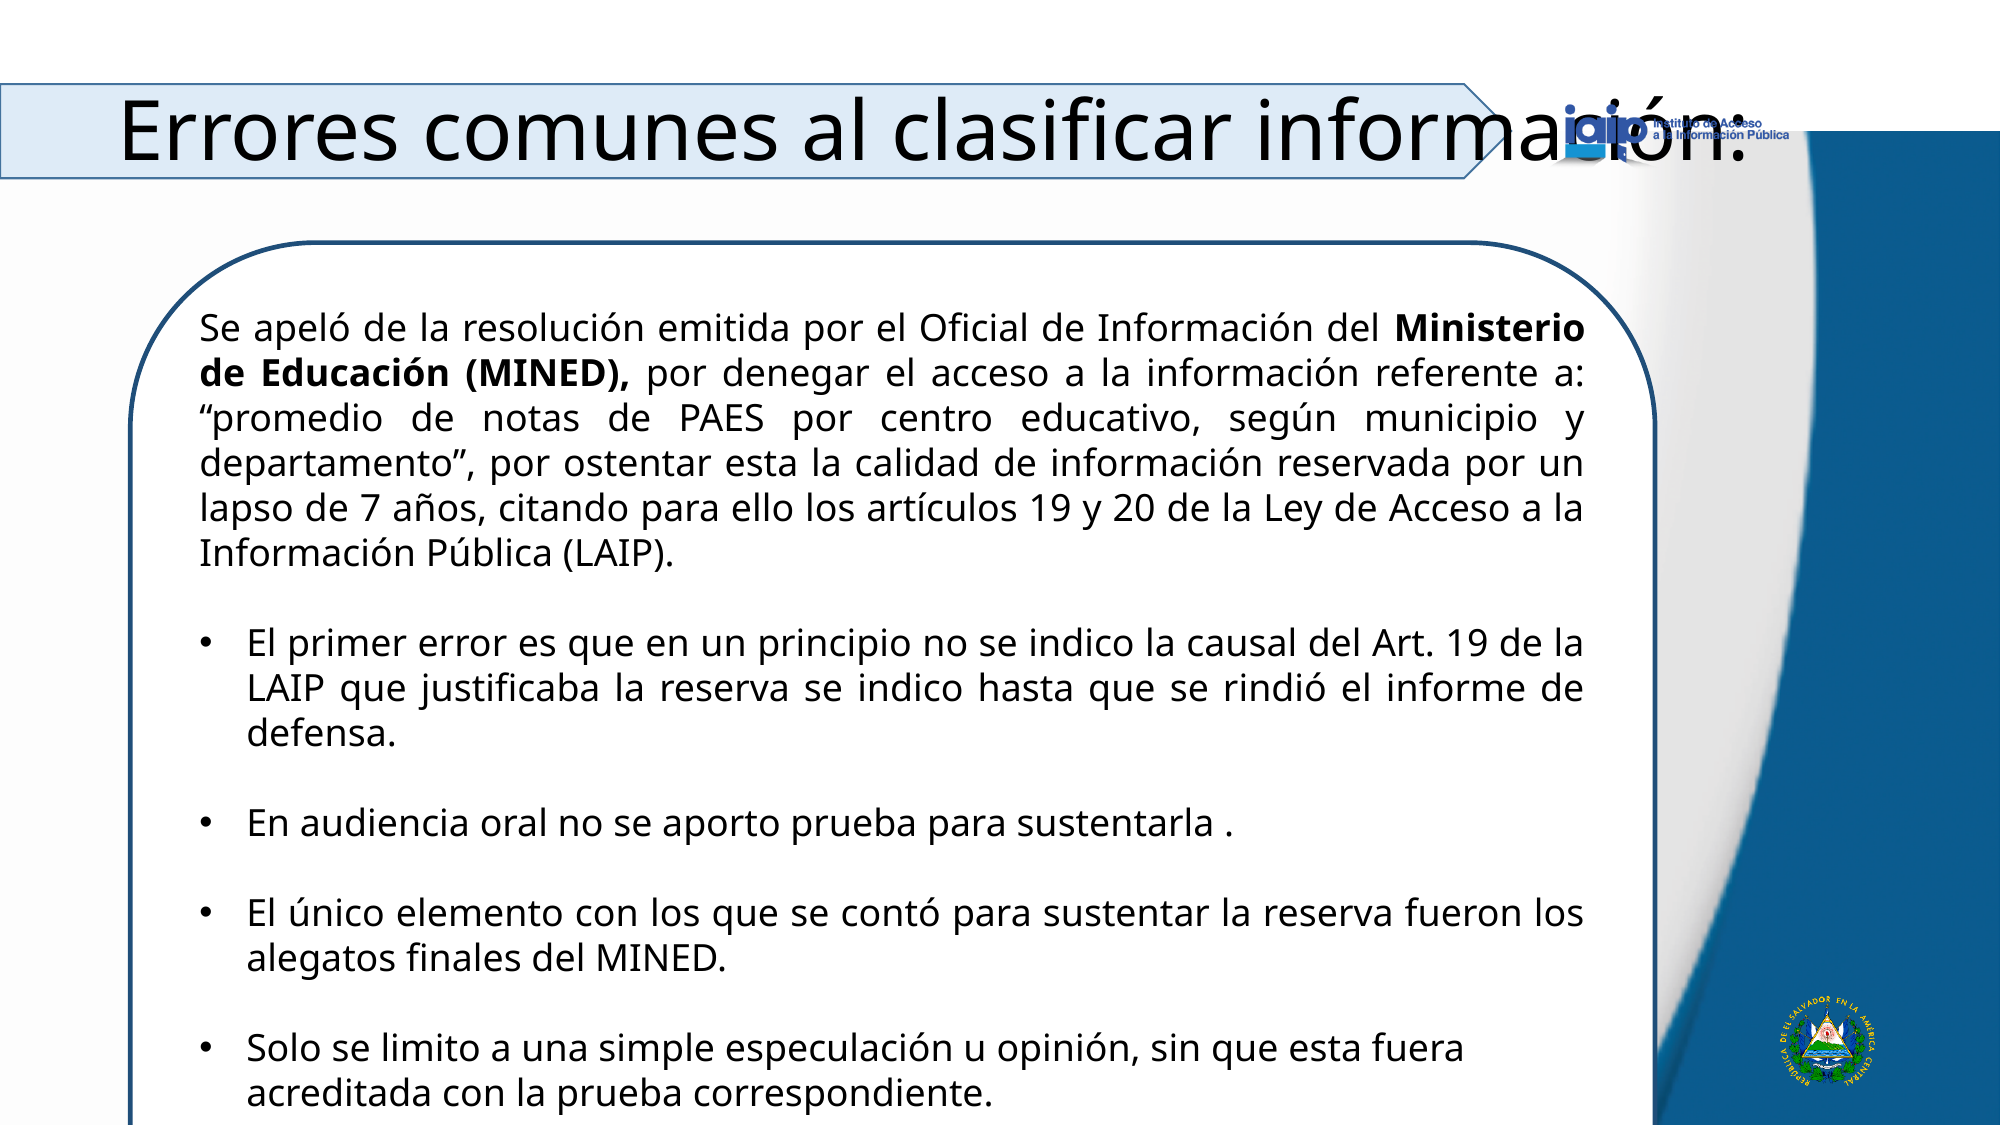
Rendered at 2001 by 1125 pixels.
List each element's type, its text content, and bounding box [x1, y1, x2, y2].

text_box Errores comunes al clasificar información: [102, 25, 1828, 131]
text_box [0, 83, 102, 131]
picture [0, 87, 2000, 1125]
